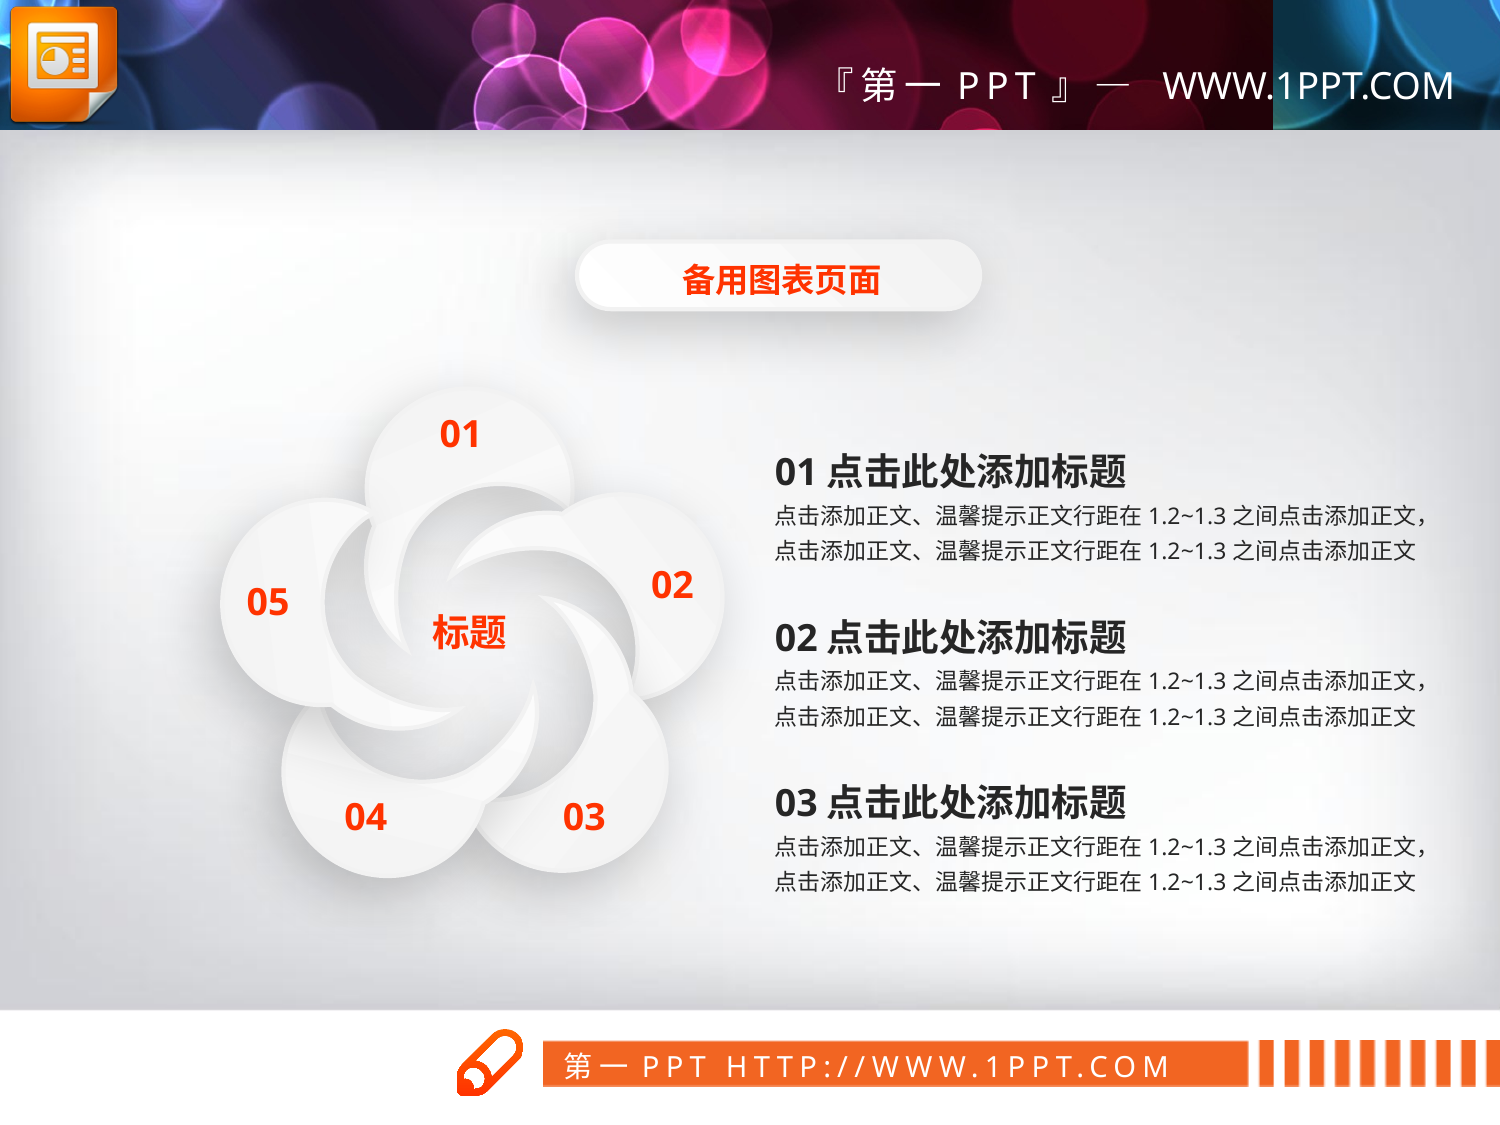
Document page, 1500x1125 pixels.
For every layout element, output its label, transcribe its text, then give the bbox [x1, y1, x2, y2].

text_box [353, 385, 559, 520]
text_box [457, 596, 664, 871]
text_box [279, 653, 554, 859]
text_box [576, 241, 981, 310]
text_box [449, 489, 728, 695]
picture [543, 1040, 1500, 1087]
picture [0, 0, 1500, 1012]
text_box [214, 522, 489, 728]
text_box 01点击此处添加标题 点击添加正文、温馨提示正文行距在1.2~1.3之间点击添加正文， 点击添加正文、温馨提示正文行距在1.2~1.3之间点击添加正文 02点击此处添加标题 点击添加正文、温馨提示正文行距在1.2~1.3之间点击添加正文， 点击添加正文、温馨提示正文行距在1.2~1.3之间点击添加正文 03点击此处添加标题 点击添加正文、温馨提示正文行距在1.2~1.3之间点击添加正文， 点击添加正文、温馨提示正文行距在1.2~1.3之间点击添加正文 [759, 427, 1471, 939]
